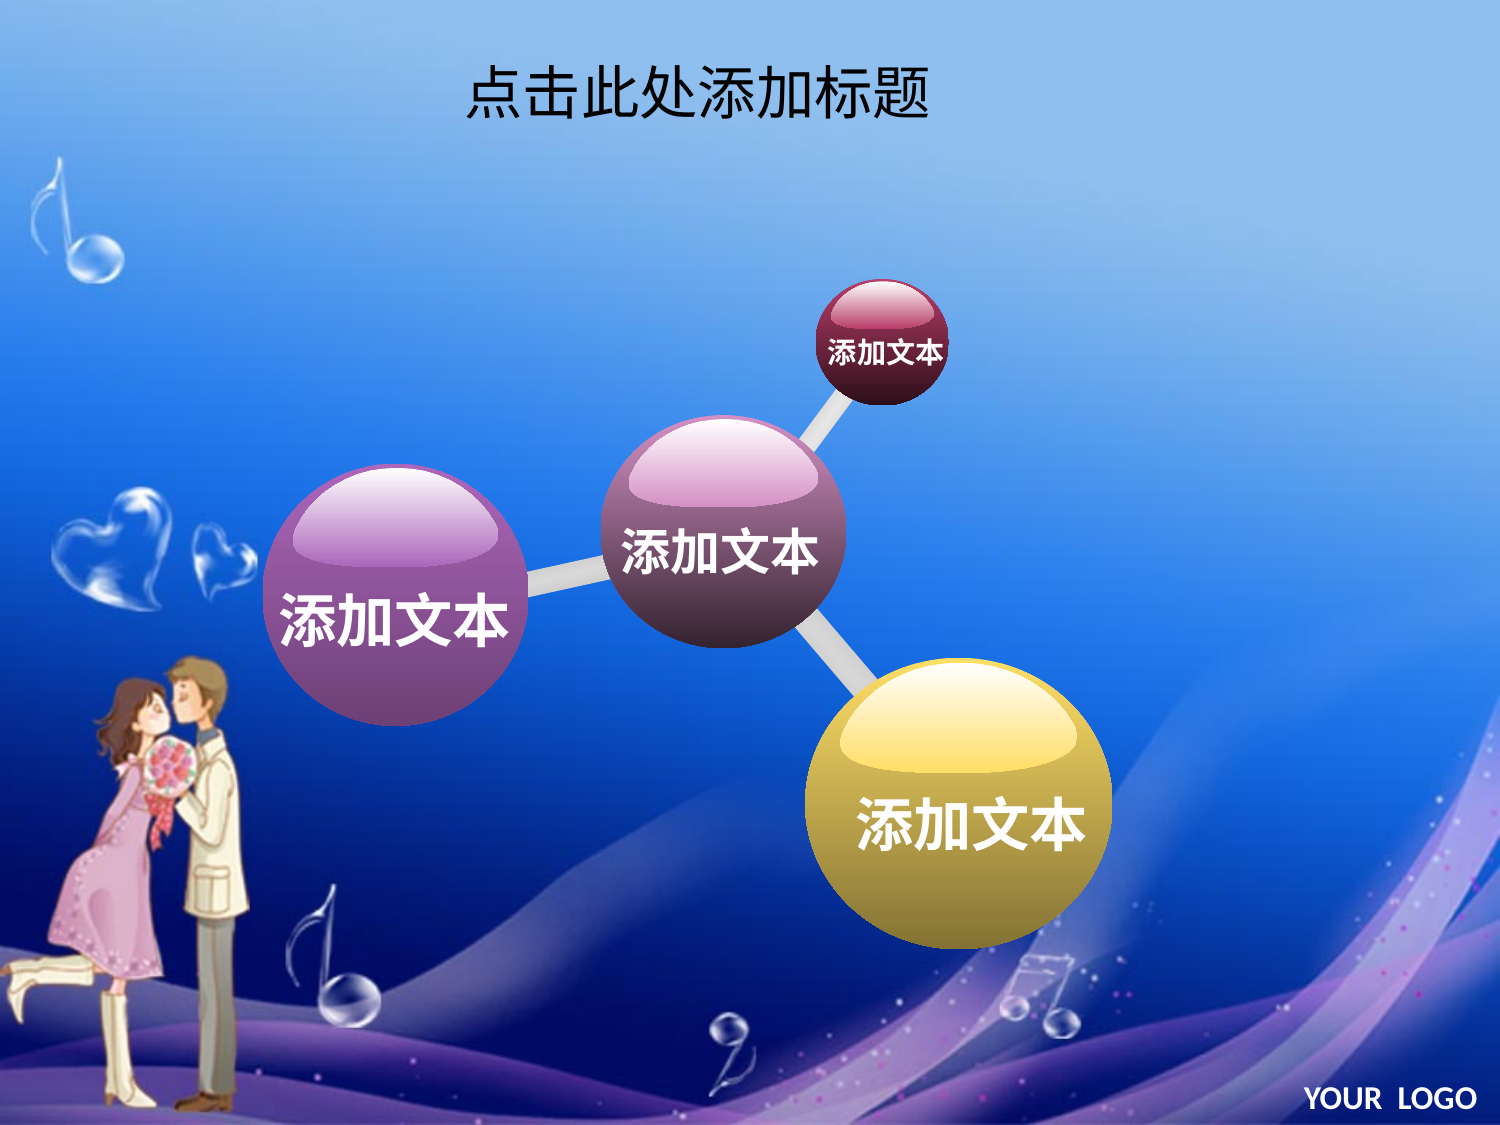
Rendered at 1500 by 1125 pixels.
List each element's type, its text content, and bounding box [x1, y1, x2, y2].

text_box [539, 557, 591, 595]
text_box 点击此处添加标题 [449, 41, 1050, 142]
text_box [262, 463, 530, 727]
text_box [600, 414, 847, 649]
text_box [804, 657, 1113, 950]
text_box $10 [599, 582, 1114, 952]
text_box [812, 278, 962, 406]
picture [0, 0, 1500, 1125]
